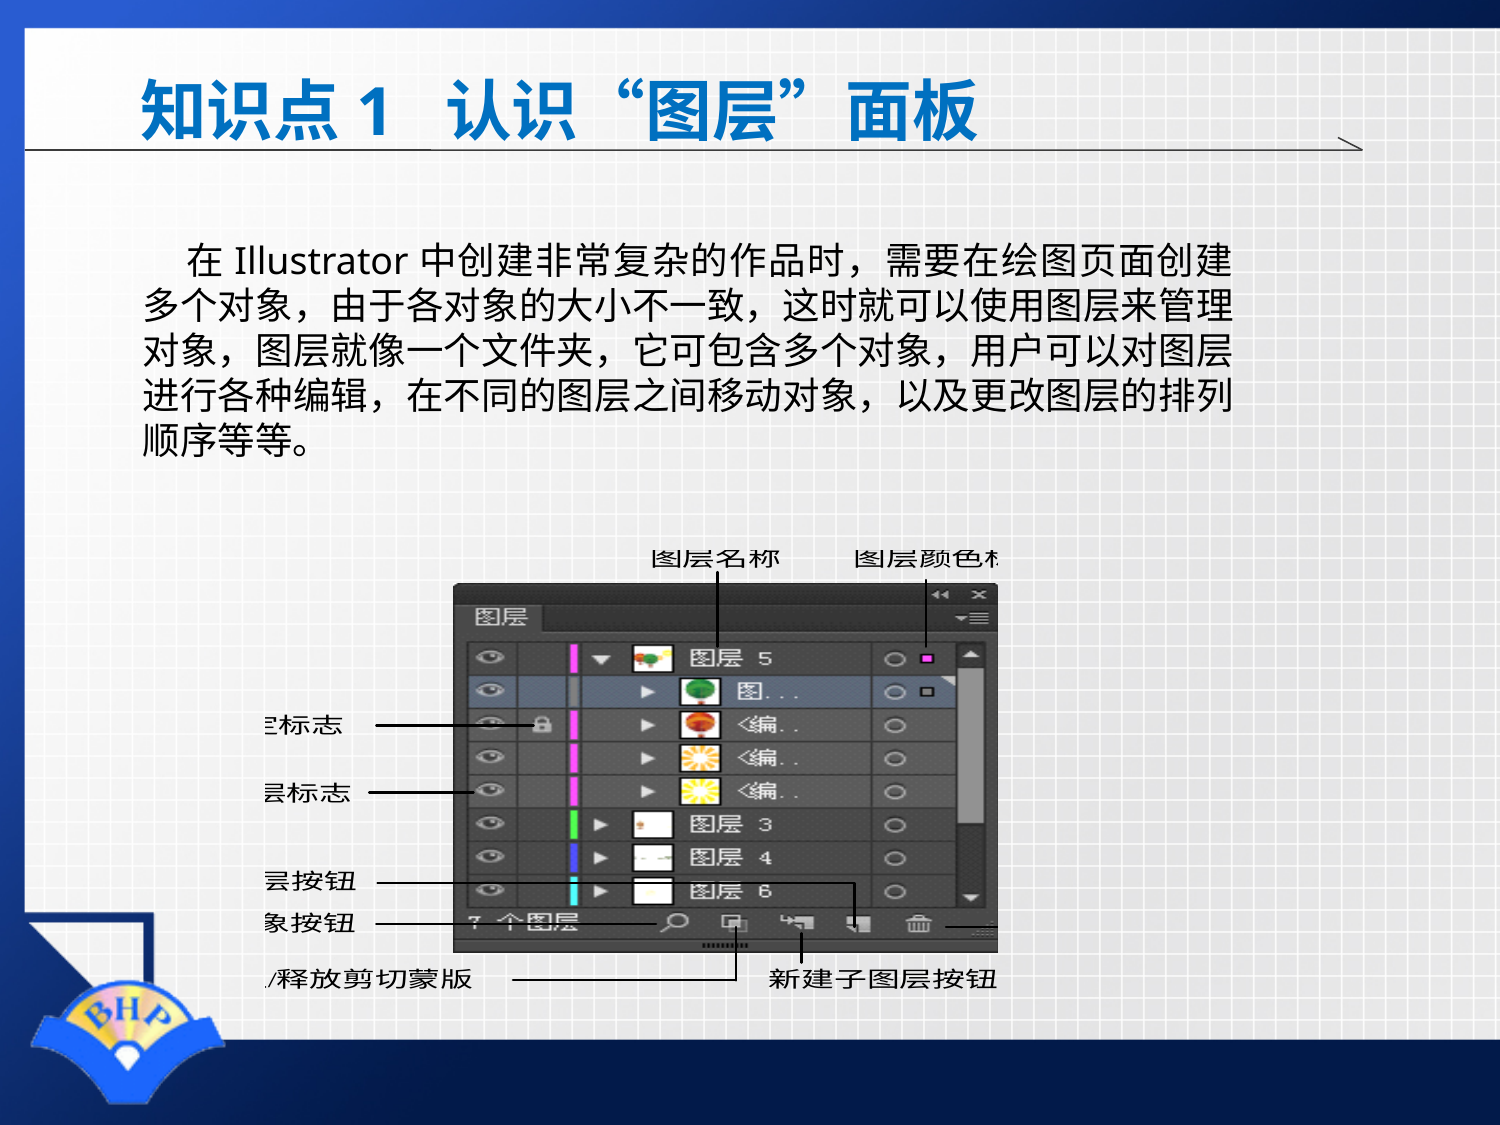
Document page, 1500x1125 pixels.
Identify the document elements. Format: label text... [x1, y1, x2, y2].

text_box 在Illustrator中创建非常复杂的作品时，需要在绘图页面创建多个对象，由于各对象的大小不一致，这时就可以使用图层来管理对象，图层就像一个文件夹，它可包含多个对象，用户可以对图层进行各种编辑，在不同的图层之间移动对象，以及更改图层的排列顺序等等。 [127, 229, 1249, 470]
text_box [265, 550, 999, 993]
title 知识点1 认识“图层”面板 [125, 62, 1388, 155]
picture [0, 0, 1500, 1125]
